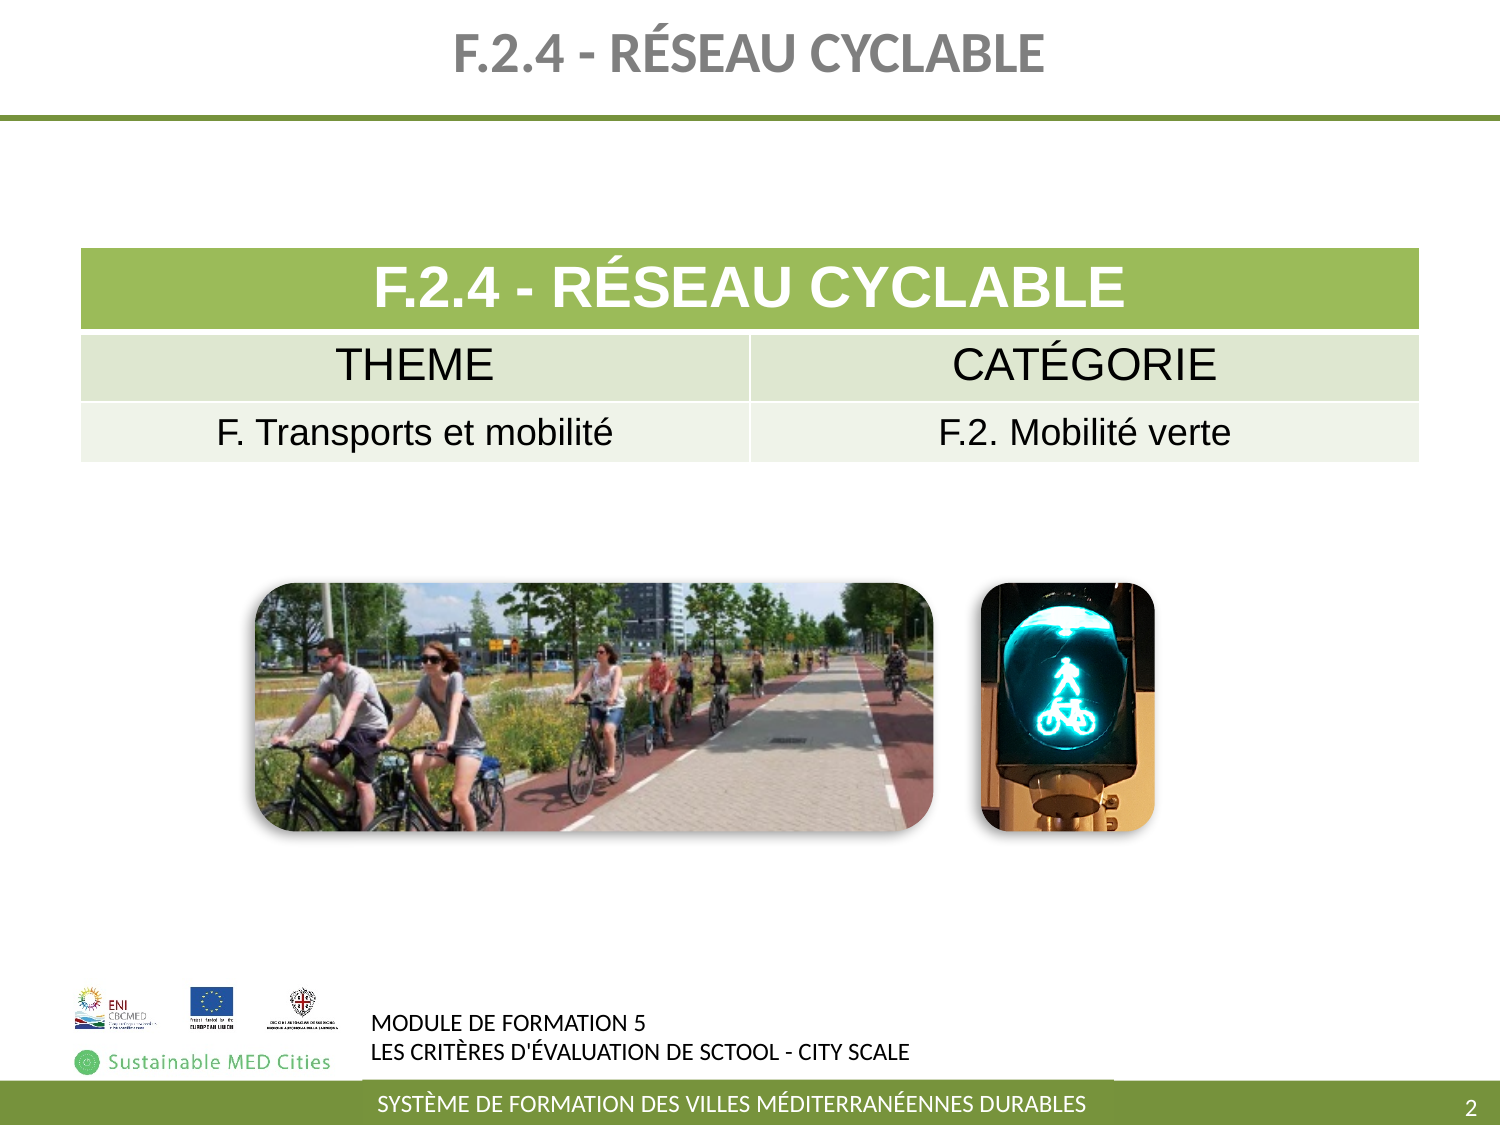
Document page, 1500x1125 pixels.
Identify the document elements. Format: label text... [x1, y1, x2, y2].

title F.2.4 - RÉSEAU CYCLABLE [0, 0, 1500, 117]
picture [980, 582, 1155, 832]
table_cell CATÉGORIE [751, 335, 1419, 401]
text_box SYSTÈME DE FORMATION DES VILLES MÉDITERRANÉENNES DURABLES [362, 1079, 1114, 1125]
table_cell F.2. Mobilité verte [751, 403, 1419, 462]
slide_number ‹#› [1142, 1076, 1493, 1125]
table_cell THEME [81, 335, 749, 401]
picture [254, 582, 934, 832]
table_header F.2.4 - RÉSEAU CYCLABLE [81, 248, 1419, 329]
picture [62, 978, 356, 1080]
table_cell F. Transports et mobilité [81, 403, 749, 462]
